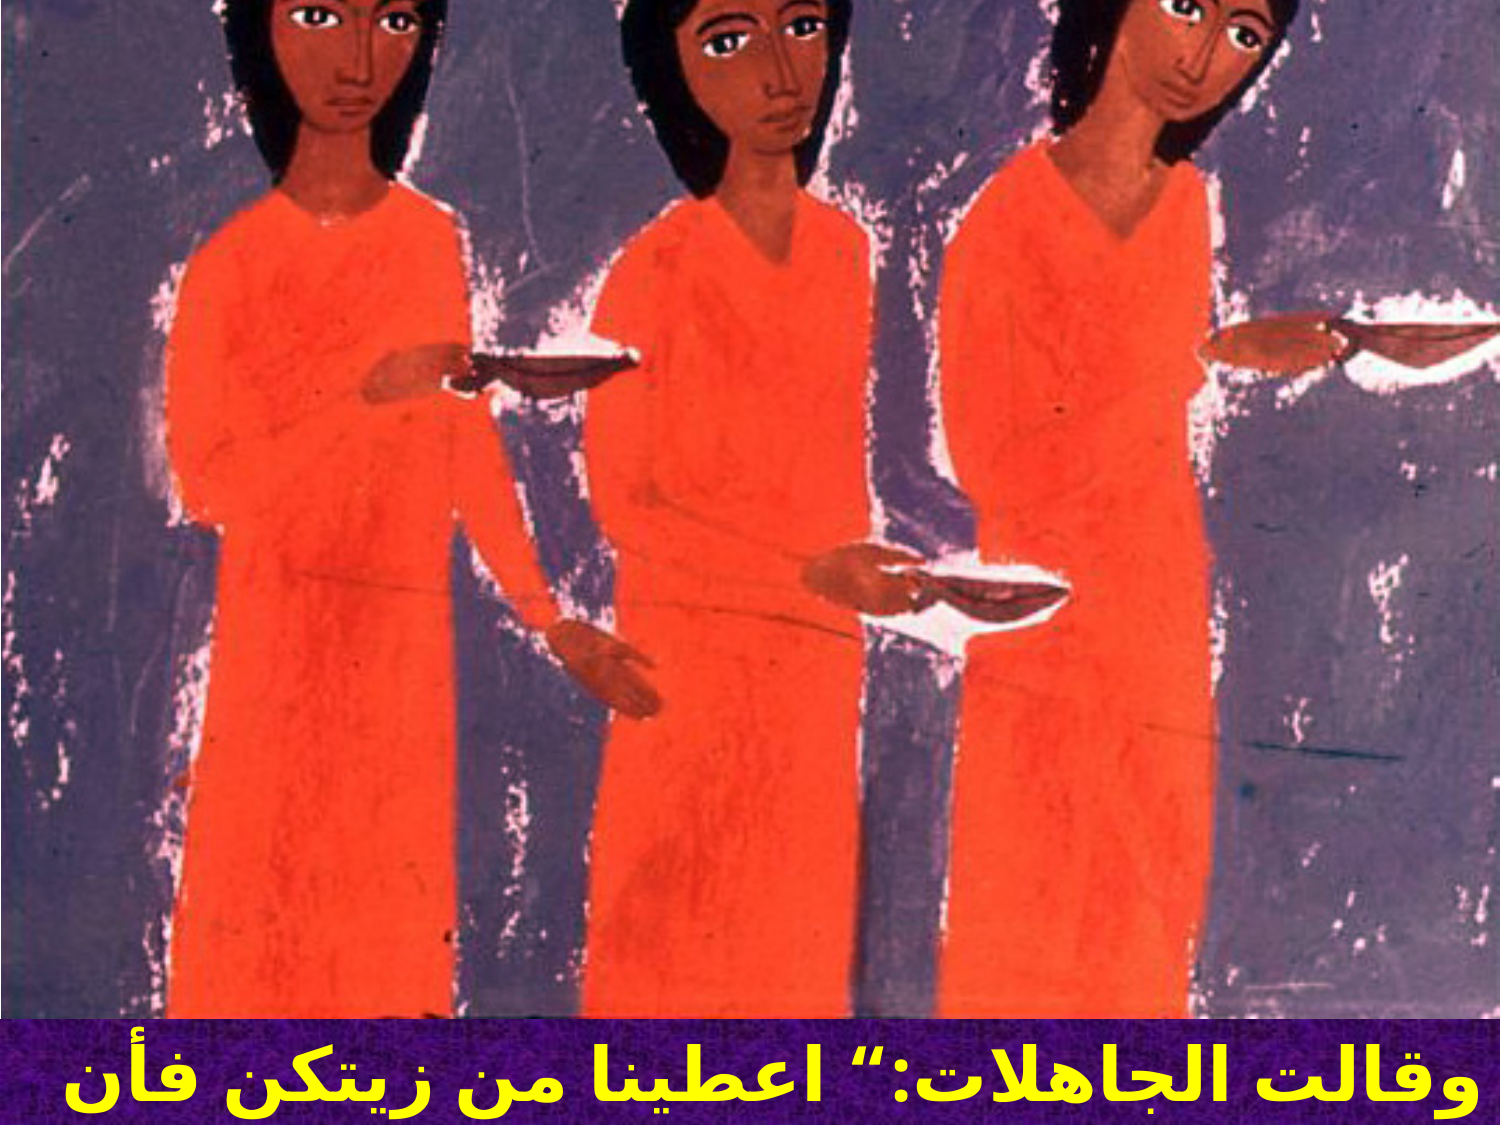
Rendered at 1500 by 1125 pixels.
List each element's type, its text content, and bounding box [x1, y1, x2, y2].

picture [0, 0, 1500, 1020]
text_box وقالت الجاهلات:“ اعطينا من زيتكن فأن مصابيحنا تنطفئ“ [0, 1026, 1500, 1125]
